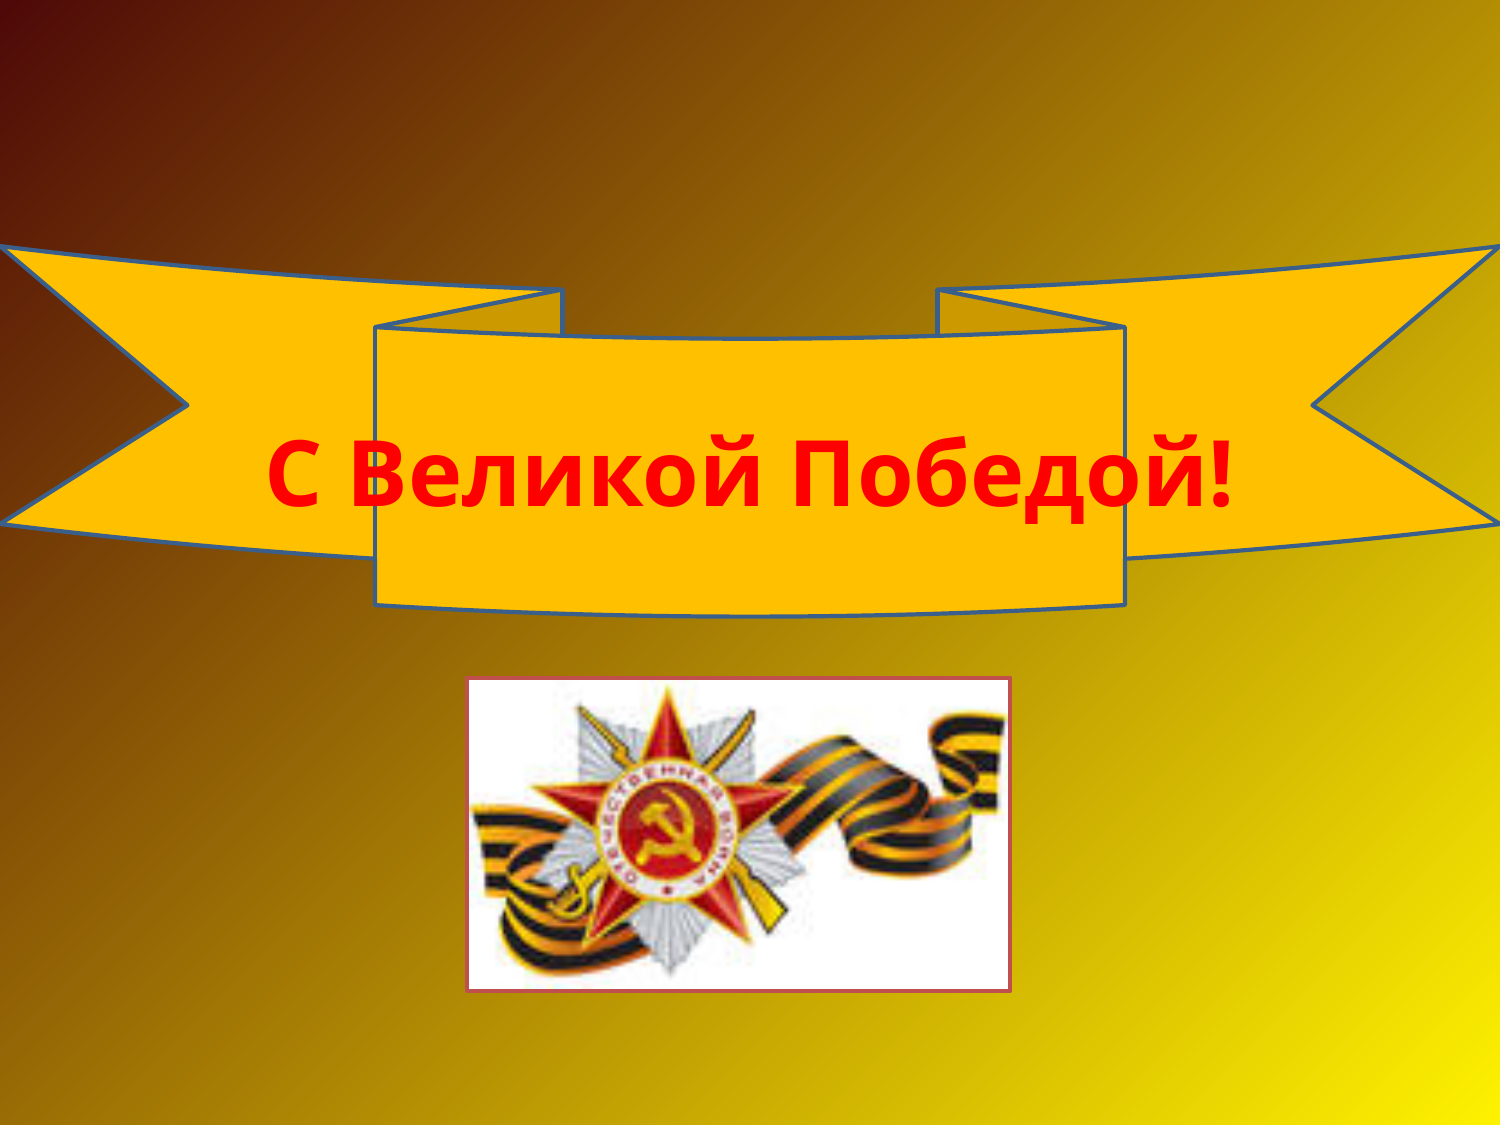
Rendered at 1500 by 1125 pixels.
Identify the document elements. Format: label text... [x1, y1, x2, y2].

text_box [1388, 450, 1500, 539]
text_box [372, 591, 1128, 619]
text_box [0, 450, 112, 539]
picture [468, 679, 1009, 990]
text_box [0, 244, 1500, 349]
title С Великой Победой! [112, 349, 1388, 591]
